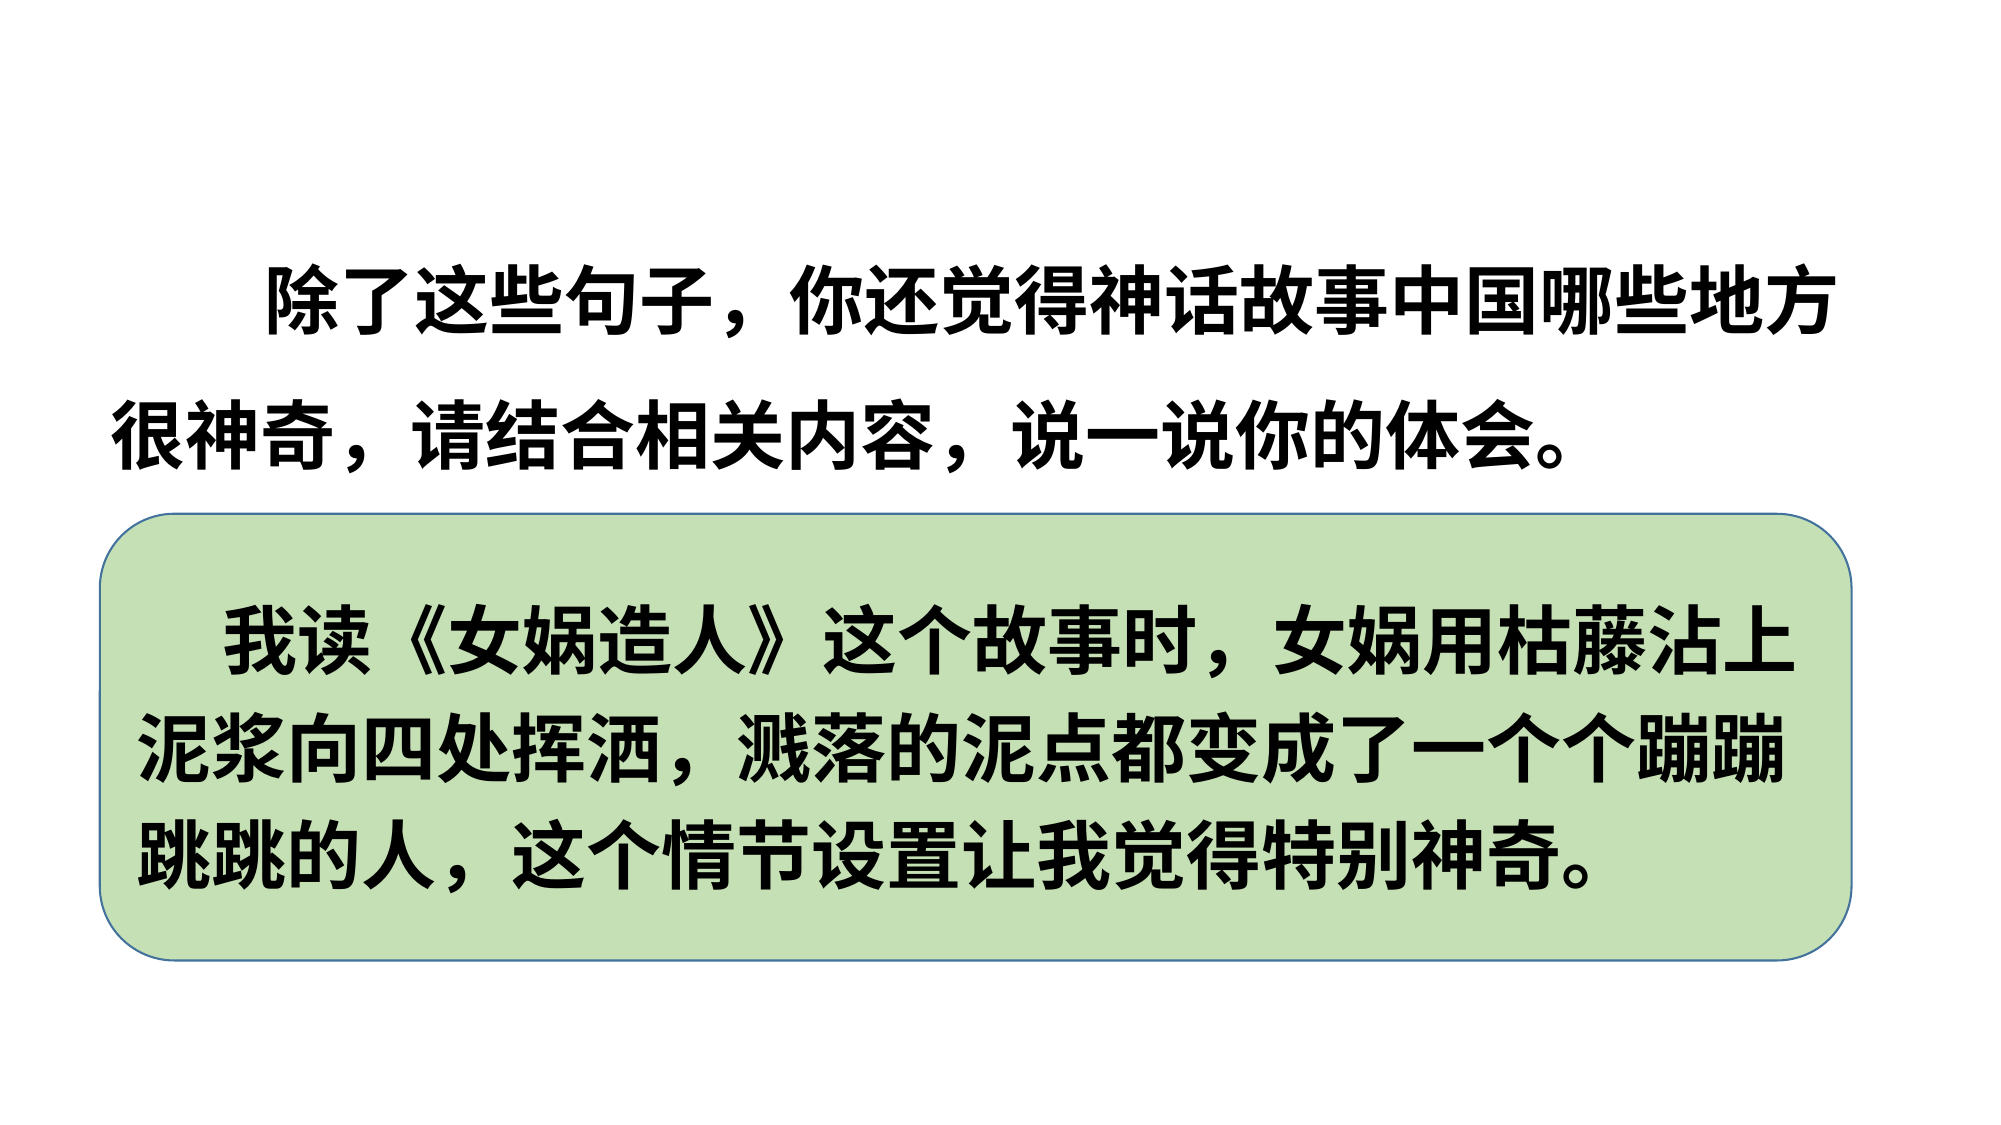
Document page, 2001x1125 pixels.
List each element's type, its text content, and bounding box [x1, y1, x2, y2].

text_box 除了这些句子，你还觉得神话故事中国哪些地方很神奇，请结合相关内容，说一说你的体会。 [45, 201, 1872, 486]
text_box 我读《女娲造人》这个故事时，女娲用枯藤沾上泥浆向四处挥洒，溅落的泥点都变成了一个个蹦蹦跳跳的人，这个情节设置让我觉得特别神奇。 [98, 512, 1853, 962]
